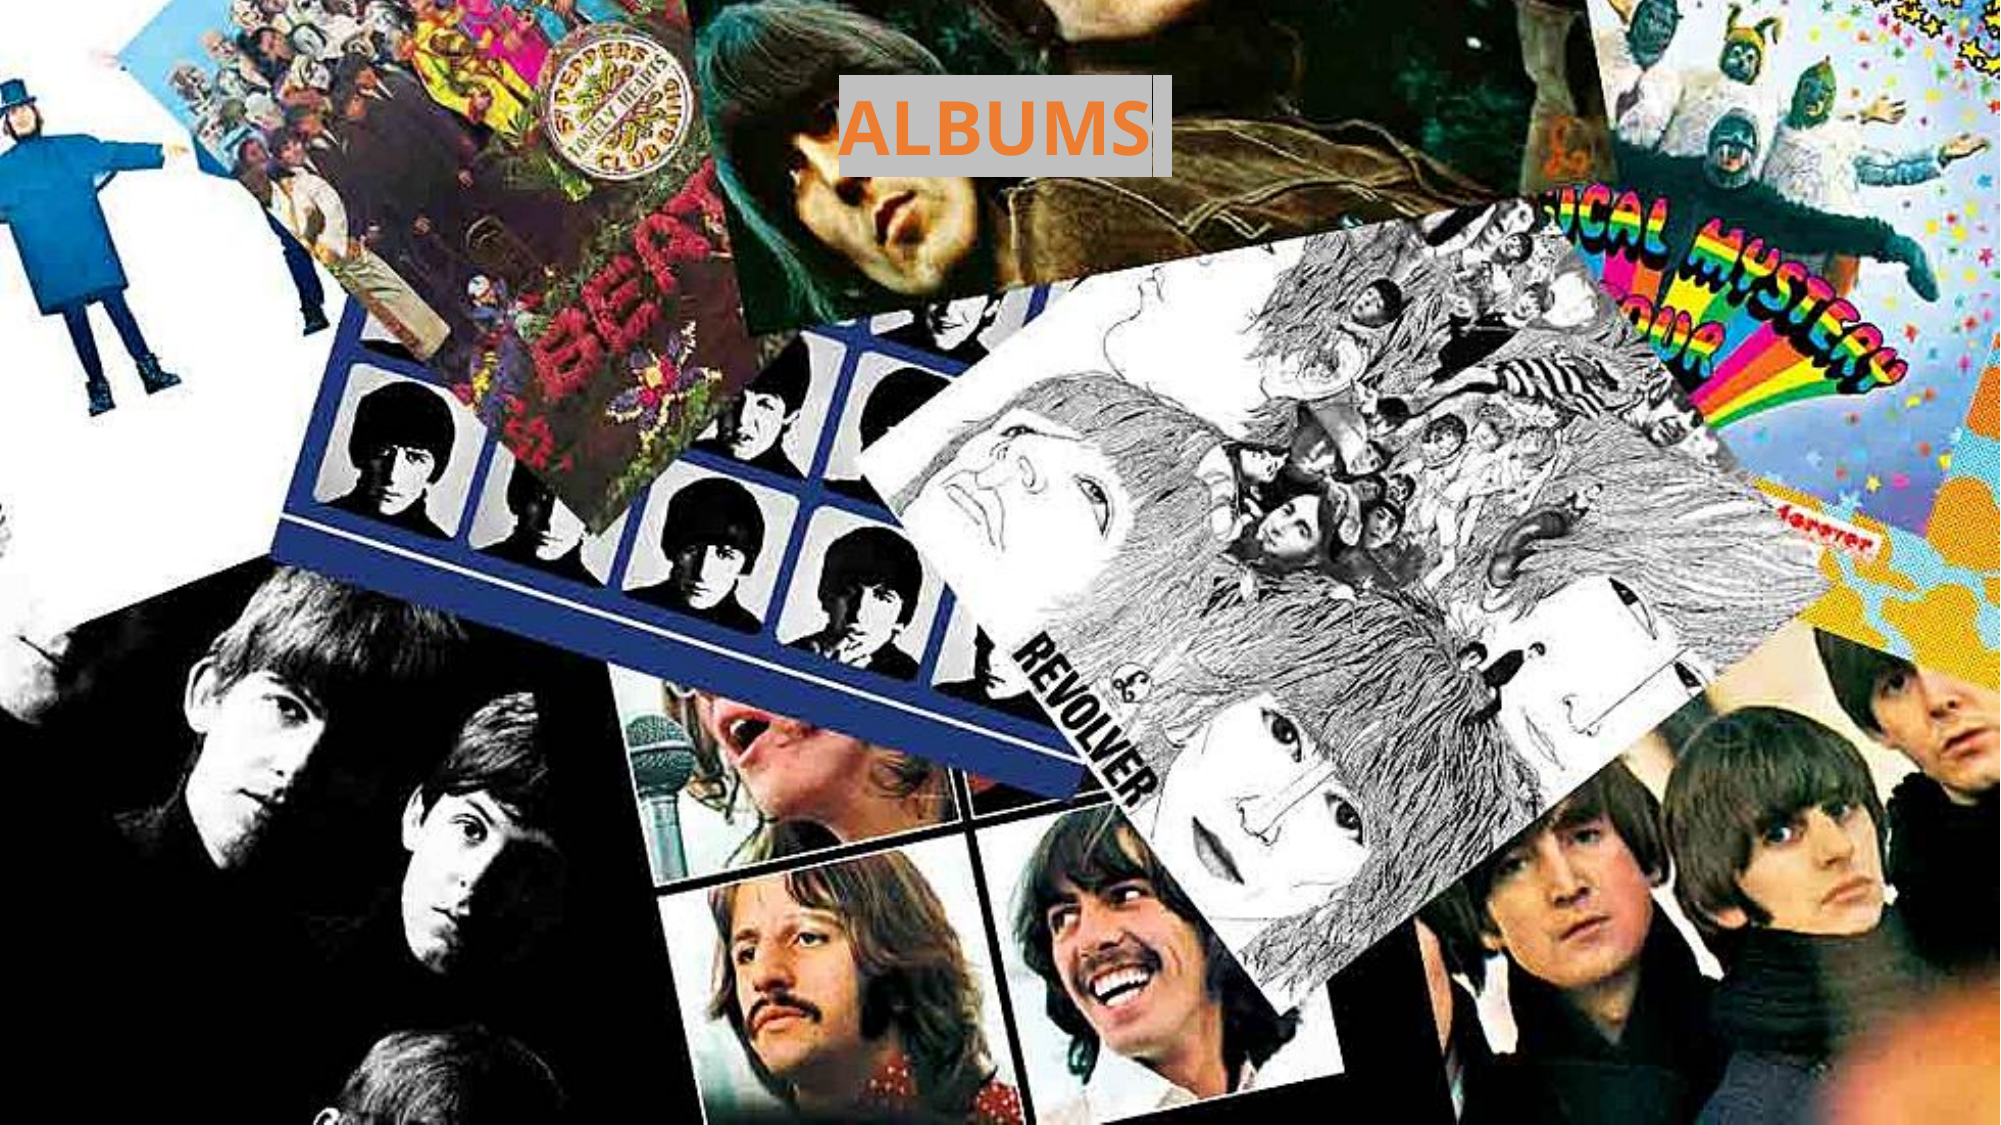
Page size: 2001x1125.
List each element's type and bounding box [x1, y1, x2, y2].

list [0, 0, 2000, 1125]
